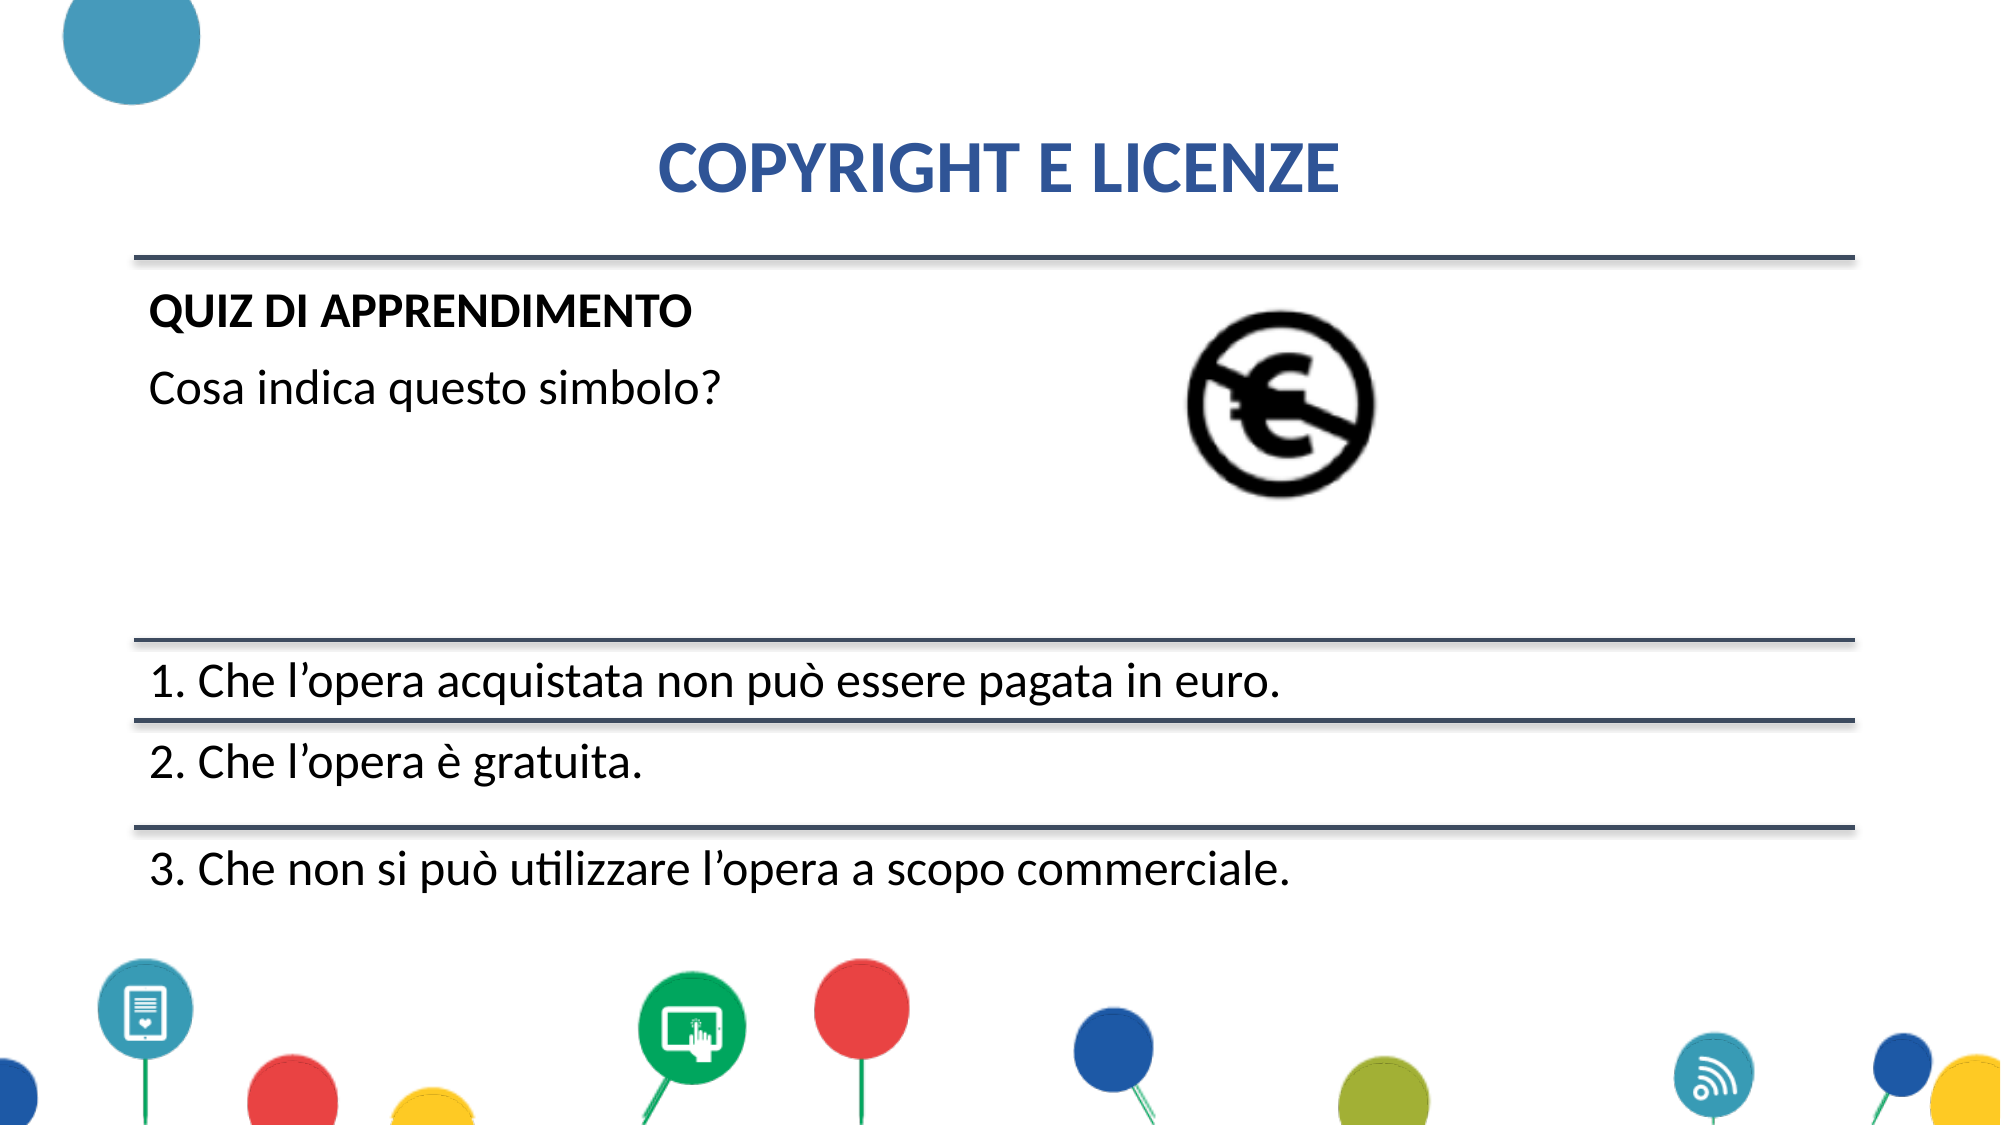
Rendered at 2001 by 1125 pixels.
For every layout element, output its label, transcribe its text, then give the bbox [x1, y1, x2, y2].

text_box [133, 257, 1856, 957]
picture [0, 0, 2001, 1125]
title Copyright e licenze [137, 59, 1863, 260]
